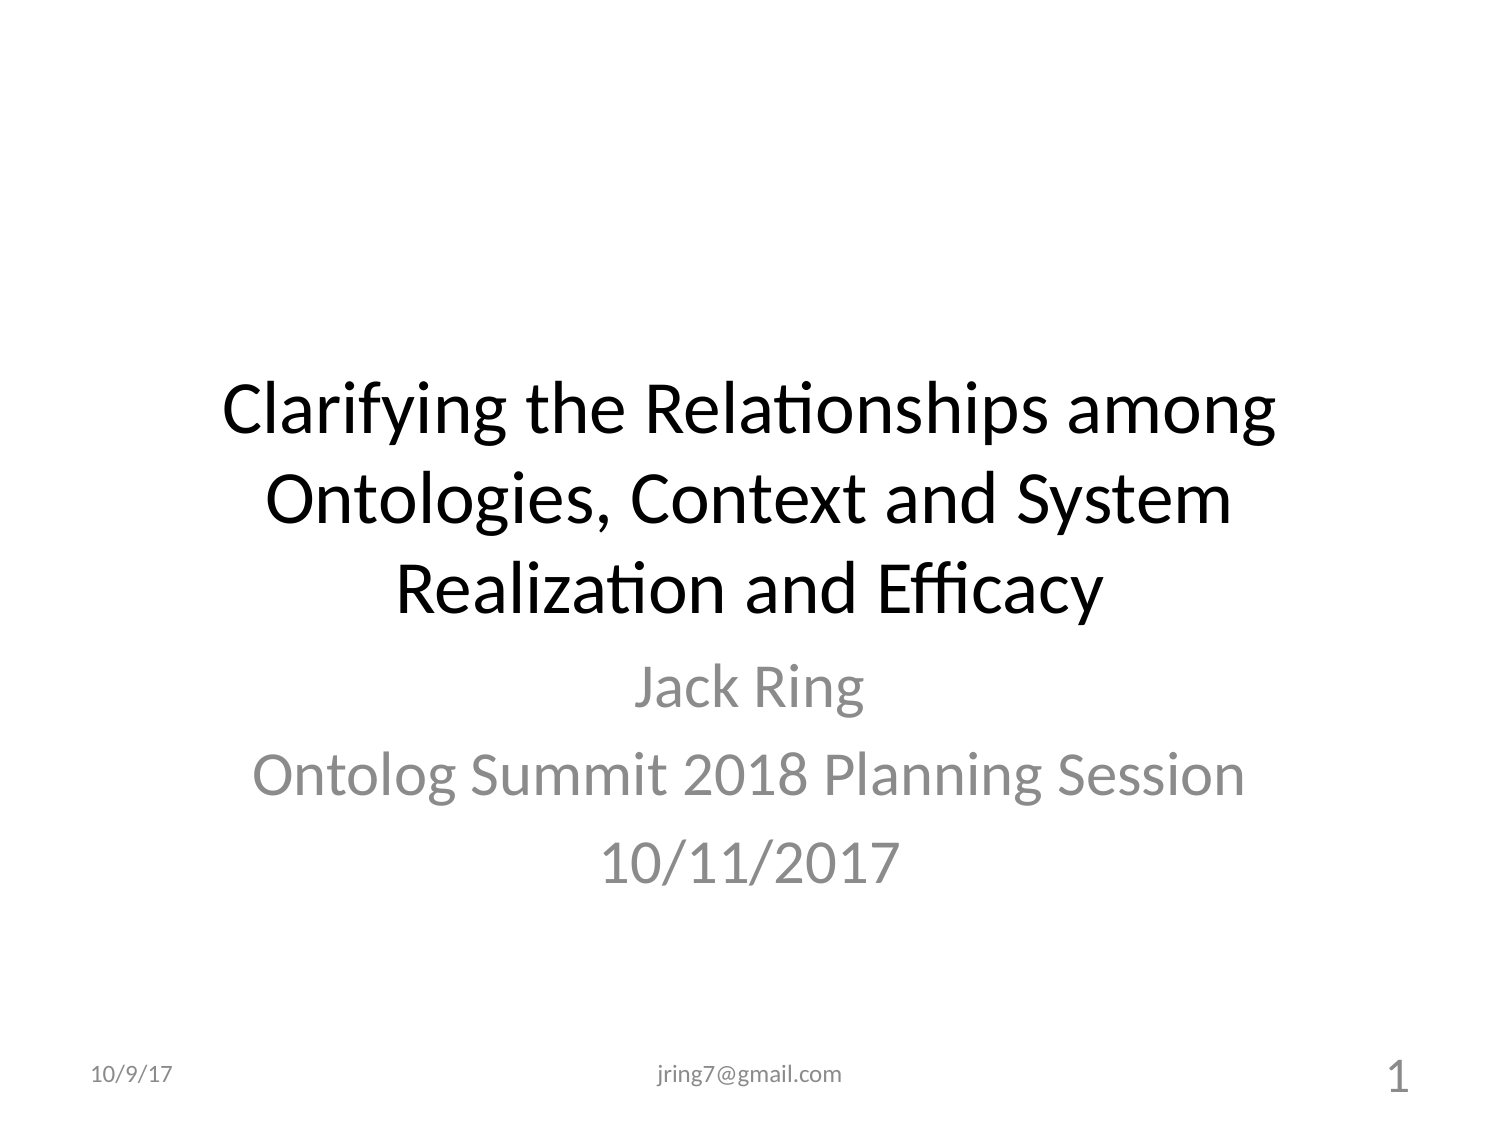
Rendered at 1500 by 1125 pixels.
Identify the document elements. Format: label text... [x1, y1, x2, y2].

title Clarifying the Relationships among Ontologies, Context and System Realization and Efficacy [112, 349, 1388, 638]
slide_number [75, 1042, 425, 1103]
subtitle Jack Ring Ontolog Summit 2018 Planning Session 10/11/2017 [225, 637, 1275, 925]
slide_number 1 [1074, 1042, 1425, 1103]
footer jring7@gmail.com [512, 1042, 988, 1103]
